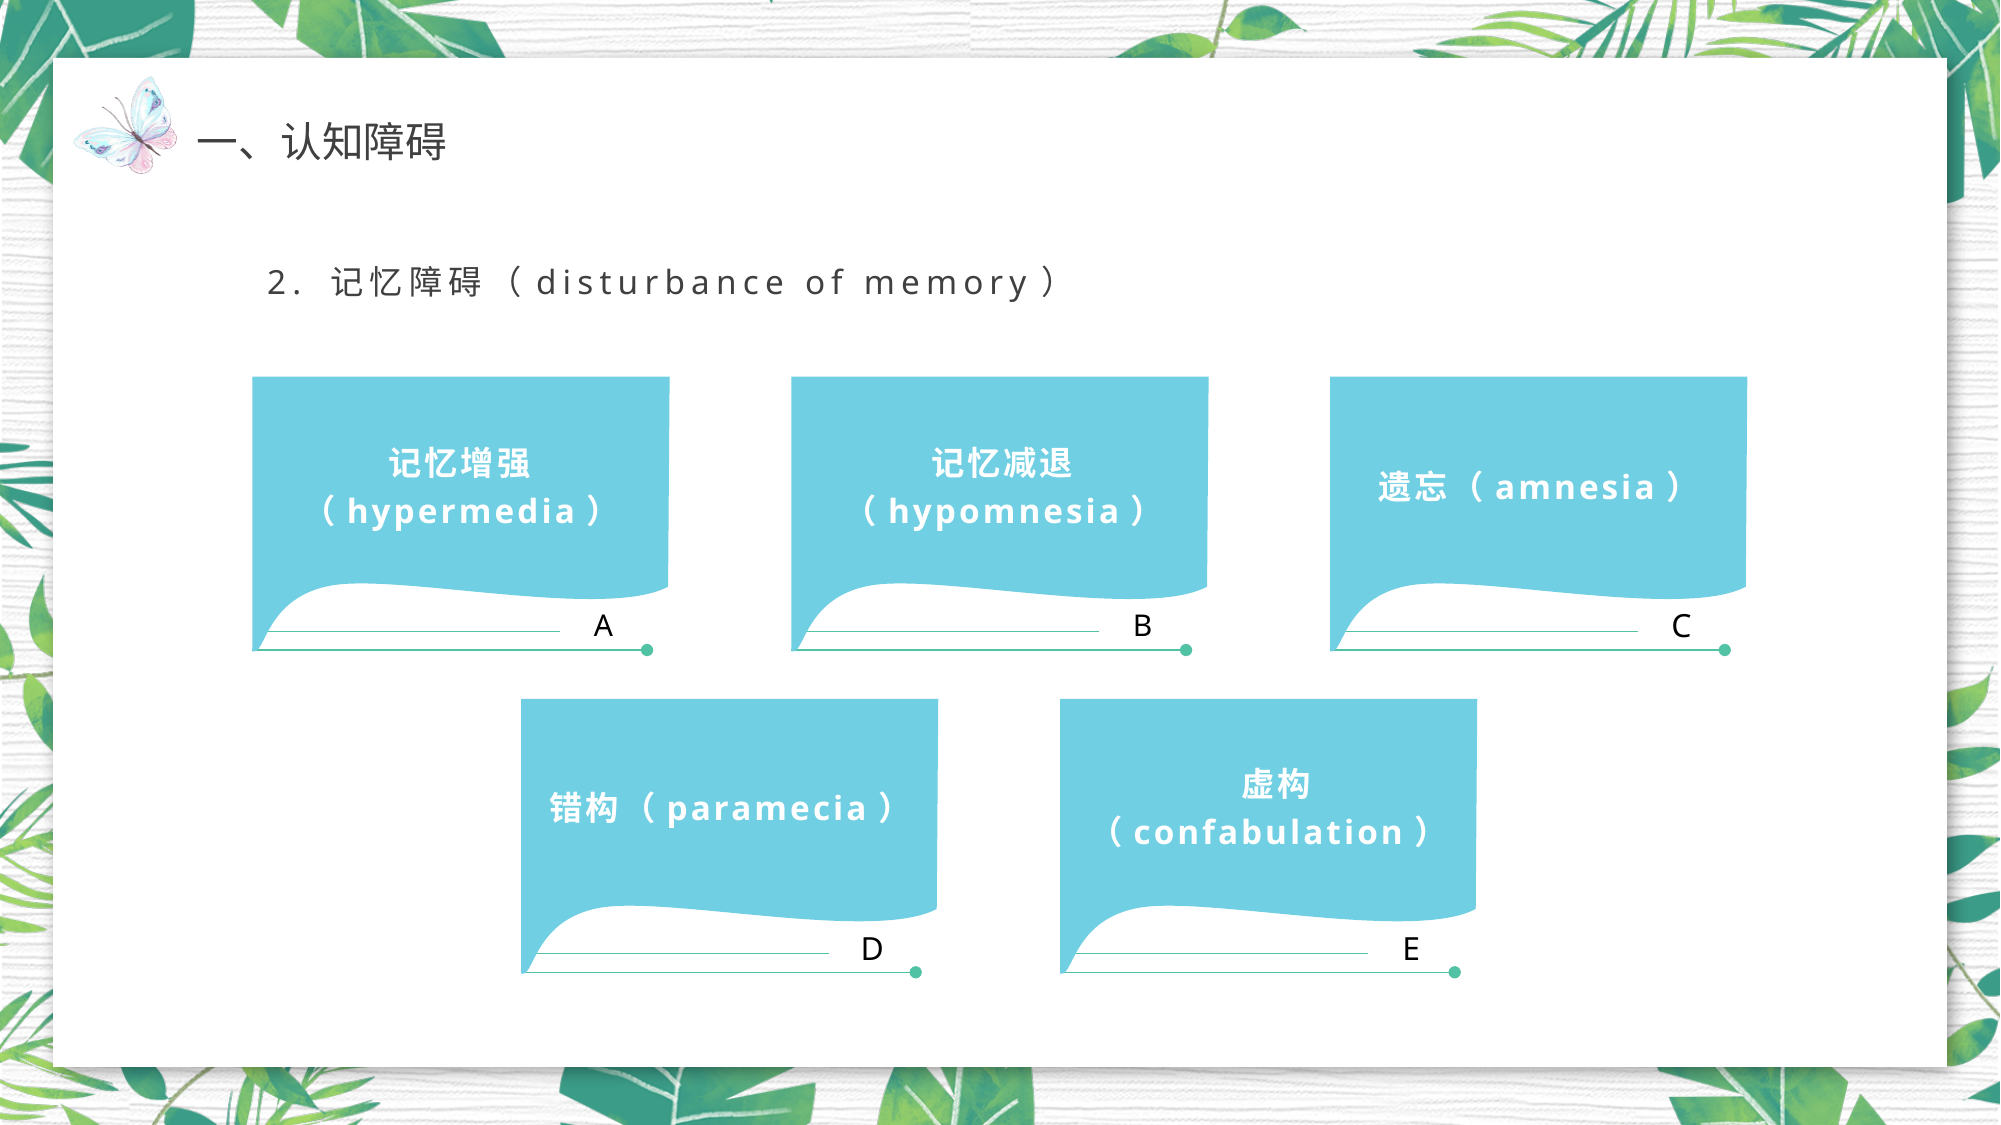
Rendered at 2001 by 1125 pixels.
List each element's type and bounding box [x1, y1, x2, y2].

text_box [252, 376, 670, 652]
picture [73, 76, 177, 174]
text_box [791, 376, 1209, 652]
text_box [0, 0, 2000, 1125]
text_box [1330, 376, 1748, 652]
text_box [521, 698, 939, 974]
text_box [1060, 698, 1478, 974]
